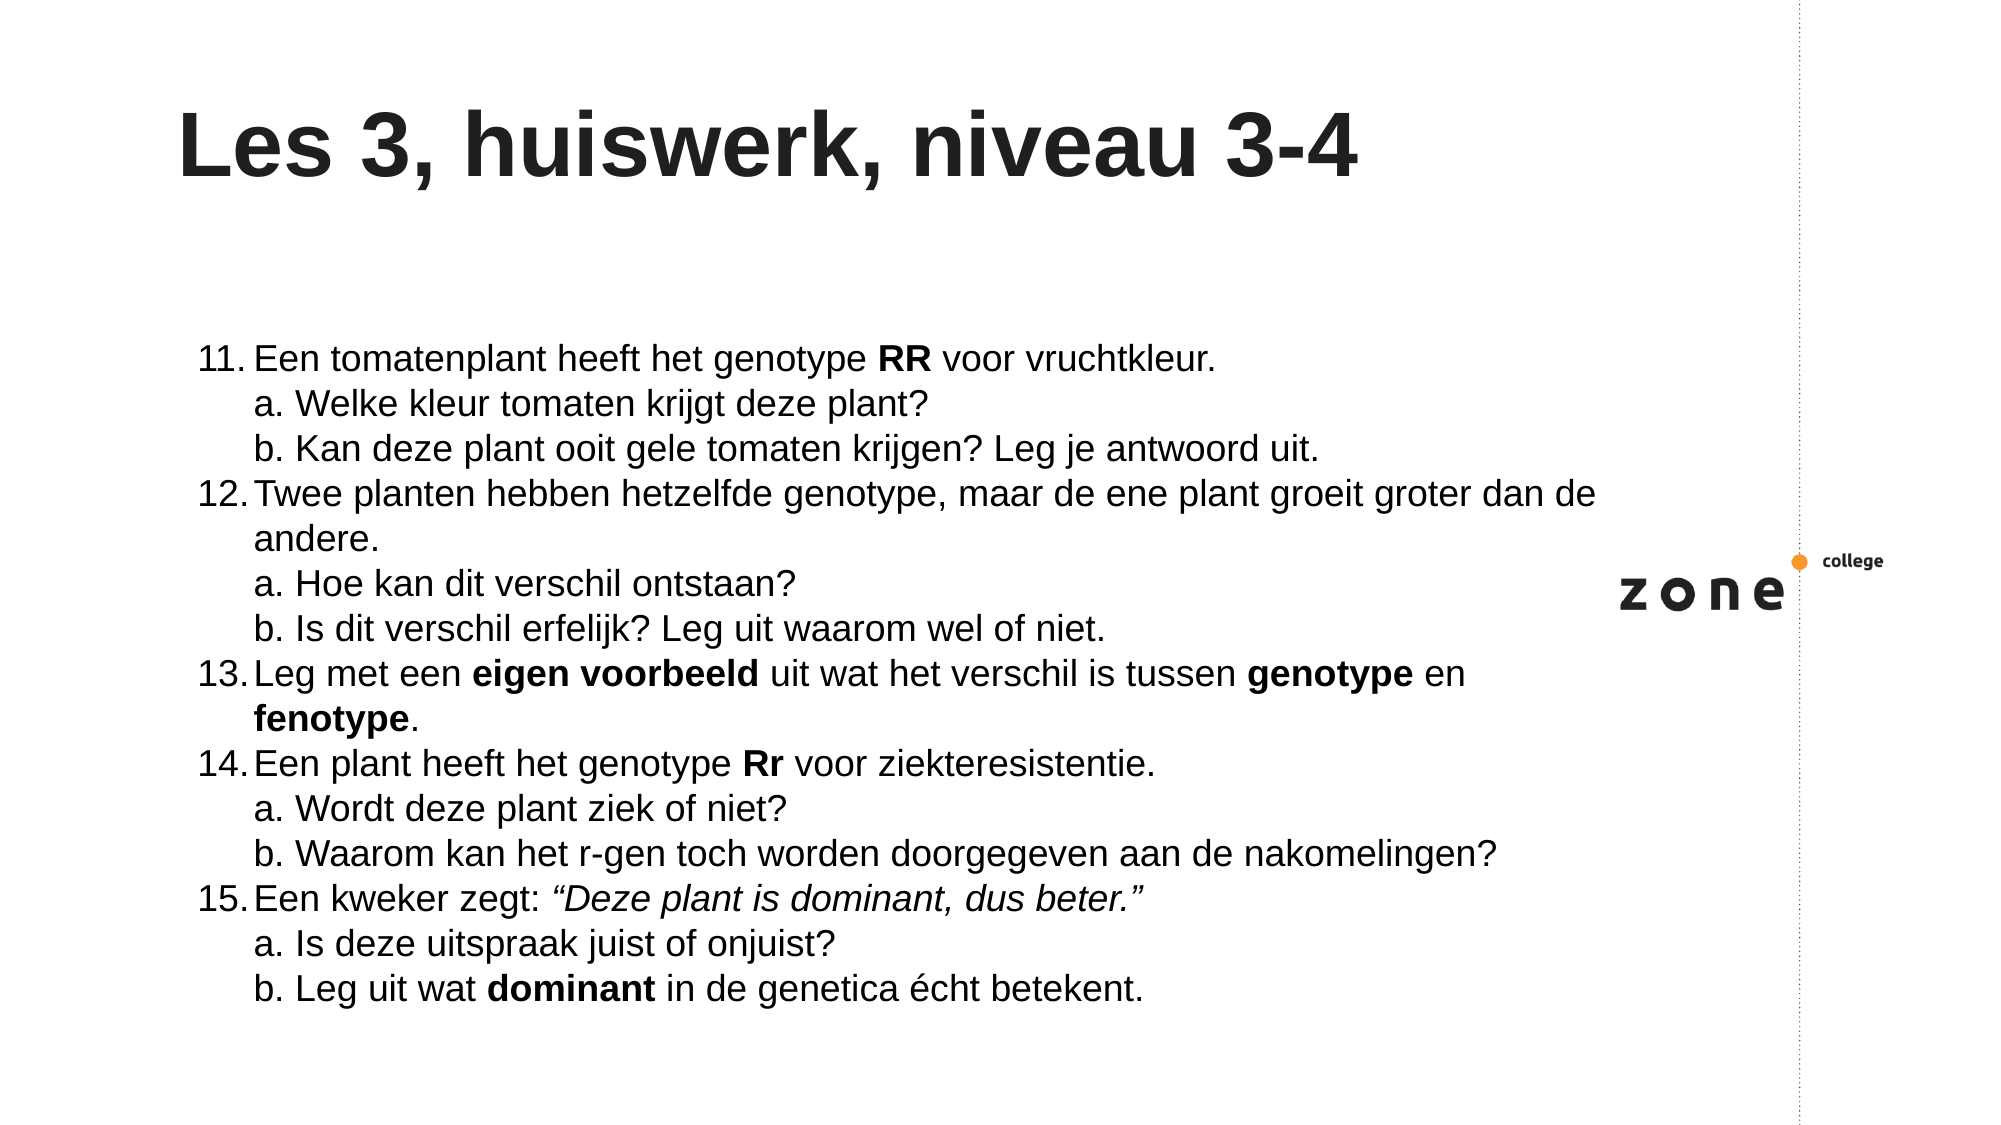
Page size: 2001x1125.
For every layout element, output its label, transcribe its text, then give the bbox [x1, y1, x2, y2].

list Een tomatenplant heeft het genotype RR voor vruchtkleur. a. Welke kleur tomaten krijgt deze plant? b. Kan deze plant ooit gele tomaten krijgen? Leg je antwoord uit. Twee planten hebben hetzelfde genotype, maar de ene plant groeit groter dan de andere. a. Hoe kan dit verschil ontstaan? b. Is dit verschil erfelijk? Leg uit waarom wel of niet. Leg met een eigen voorbeeld uit wat het verschil is tussen genotype en fenotype. Een plant heeft het genotype Rr voor ziekteresistentie. a. Wordt deze plant ziek of niet? b. Waarom kan het r-gen toch worden doorgegeven aan de nakomelingen? Een kweker zegt: “Deze plant is dominant, dus beter.” a. Is deze uitspraak juist of onjuist? b. Leg uit wat dominant in de genetica écht betekent. [182, 325, 1619, 1016]
picture [1596, 0, 2001, 1125]
title Les 3, huiswerk, niveau 3-4 [177, 97, 1471, 261]
